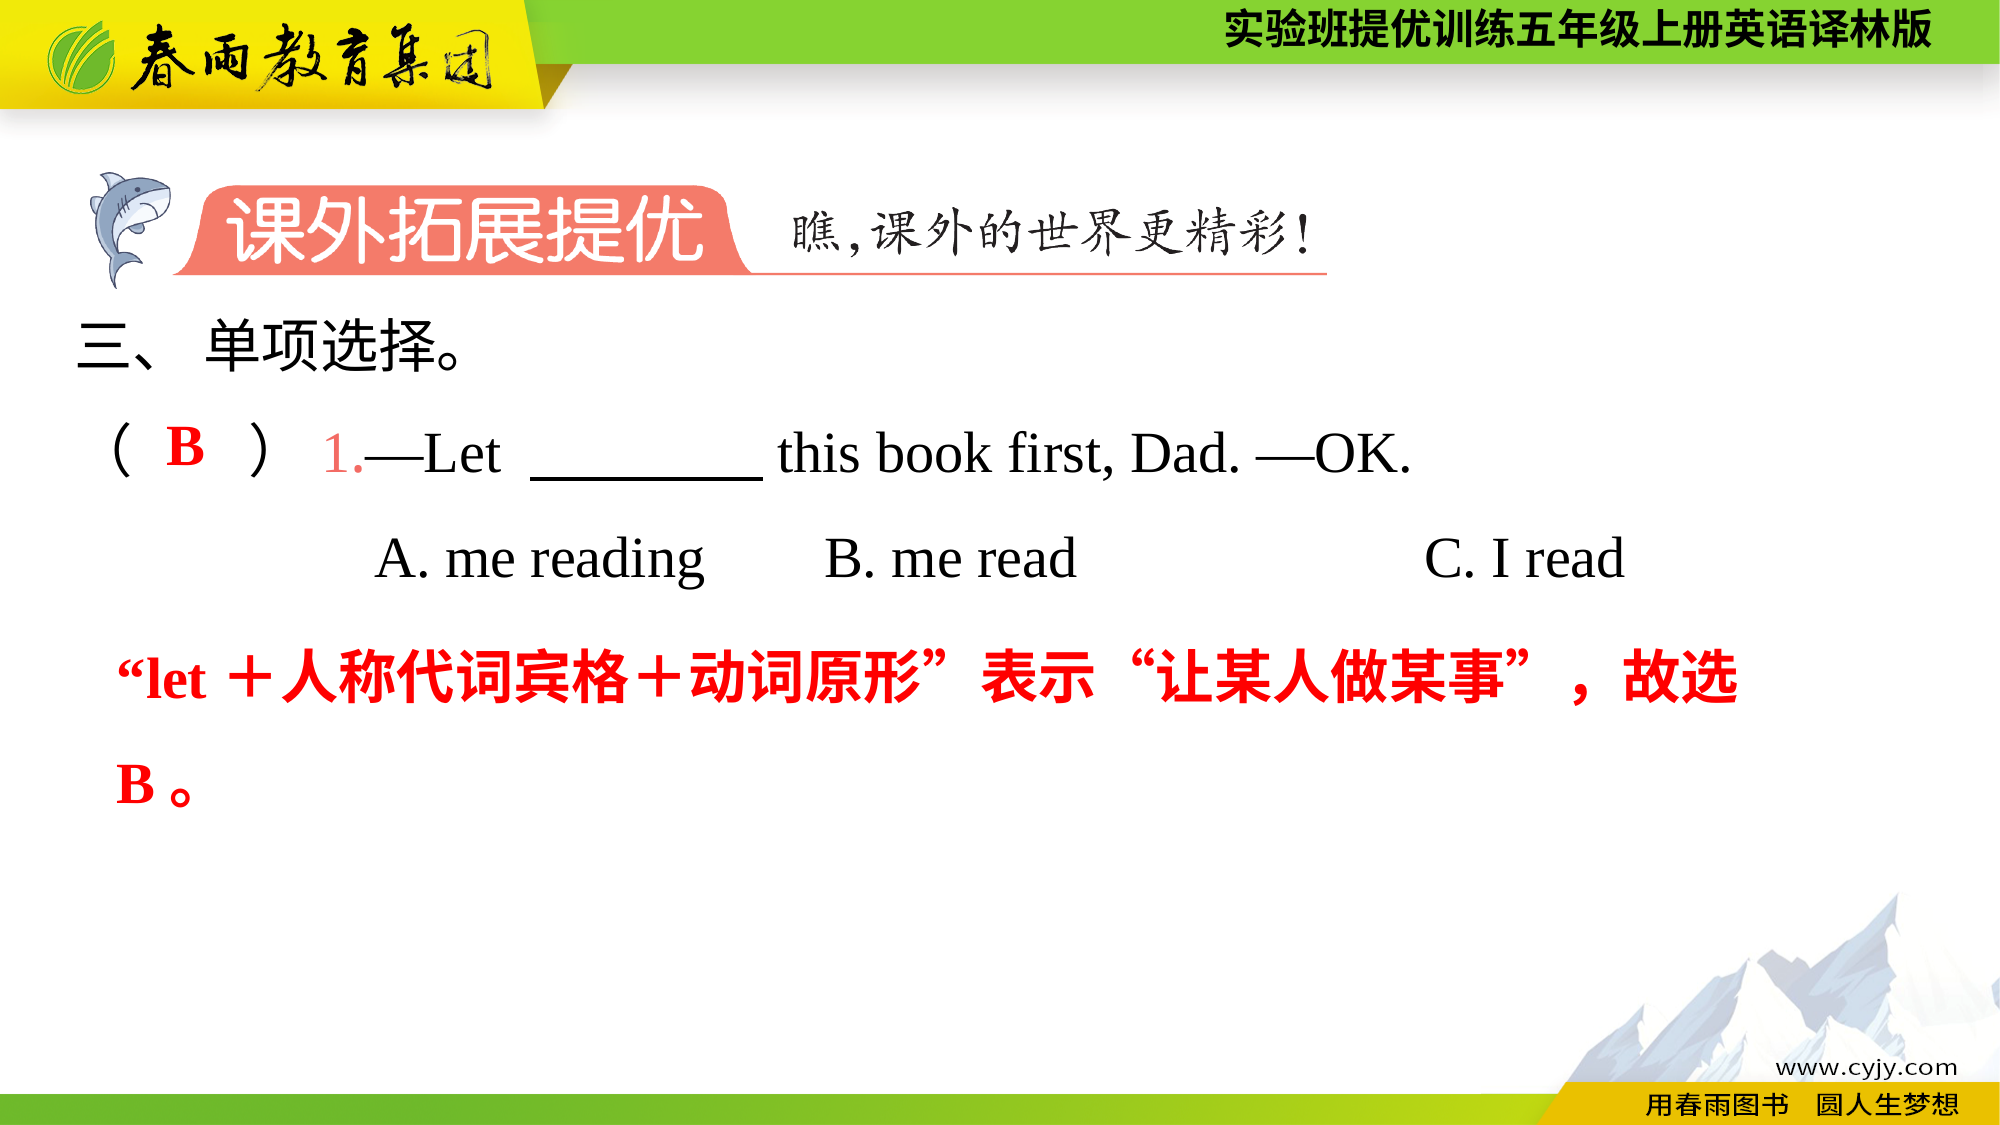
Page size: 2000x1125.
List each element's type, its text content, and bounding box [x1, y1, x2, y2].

picture [0, 0, 2000, 1125]
list 三、 单项选择。 （ ）1.—Let this book first, Dad. —OK. A. me reading B. me read C. I read [59, 267, 1944, 601]
text_box “let＋人称代词宾格＋动词原形”表示“让某人做某事”，故选B。 [102, 597, 1768, 823]
text_box B [151, 399, 220, 485]
